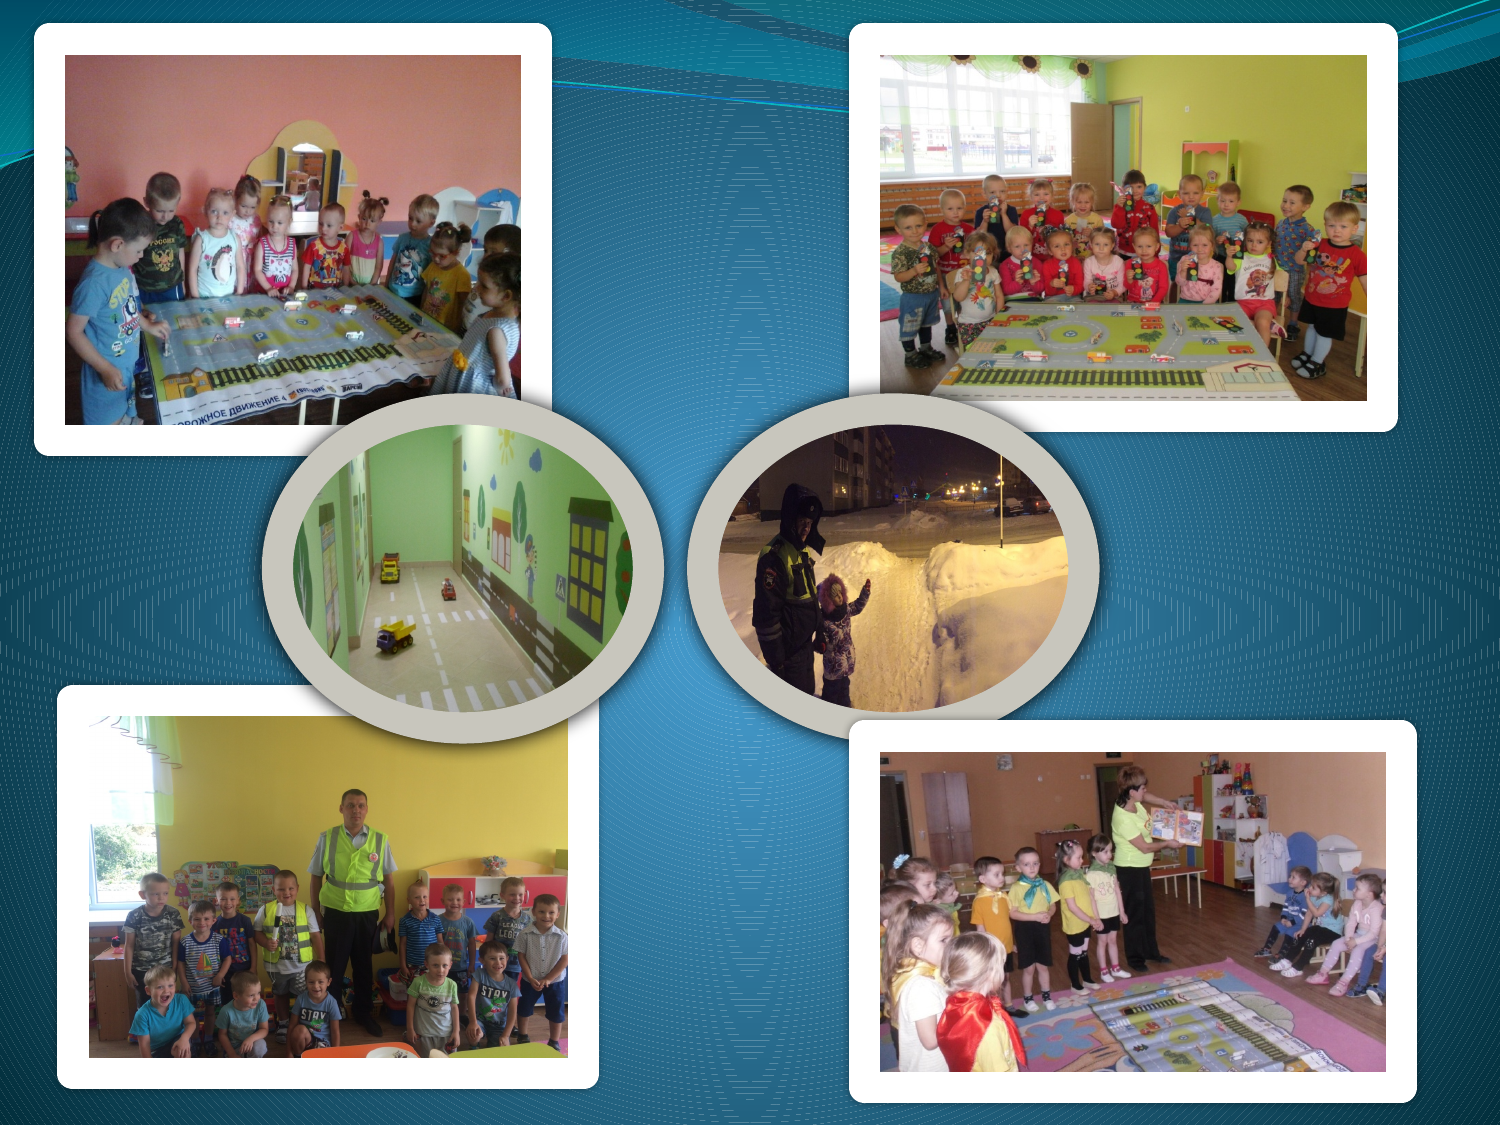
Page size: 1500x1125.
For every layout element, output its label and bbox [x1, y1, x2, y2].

picture [64, 54, 649, 729]
picture [879, 54, 1367, 402]
picture [702, 408, 1085, 729]
picture [88, 715, 569, 1059]
picture [879, 751, 1387, 1072]
